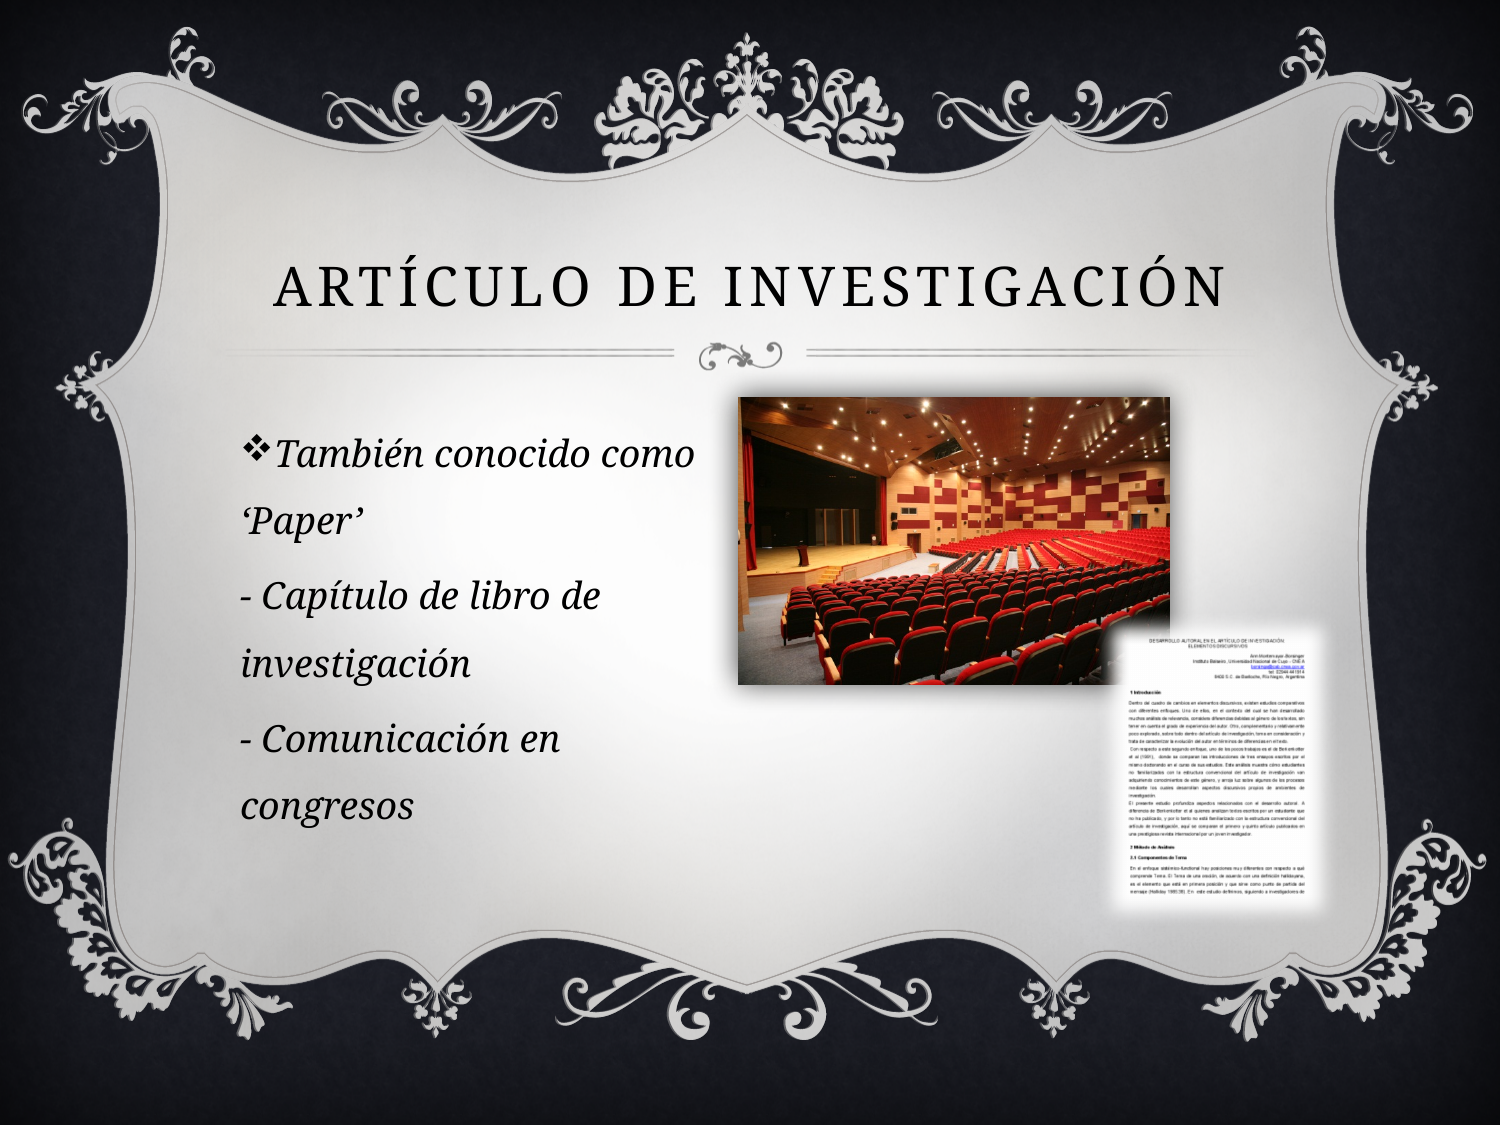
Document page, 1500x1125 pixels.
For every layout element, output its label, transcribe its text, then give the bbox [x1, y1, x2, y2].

title Artículo de investigación [225, 212, 1275, 325]
picture [0, 396, 1500, 1125]
picture [0, 0, 1500, 265]
list También conocido como ‘Paper’ - Capítulo de libro de investigación - Comunicación en congresos [225, 399, 738, 913]
